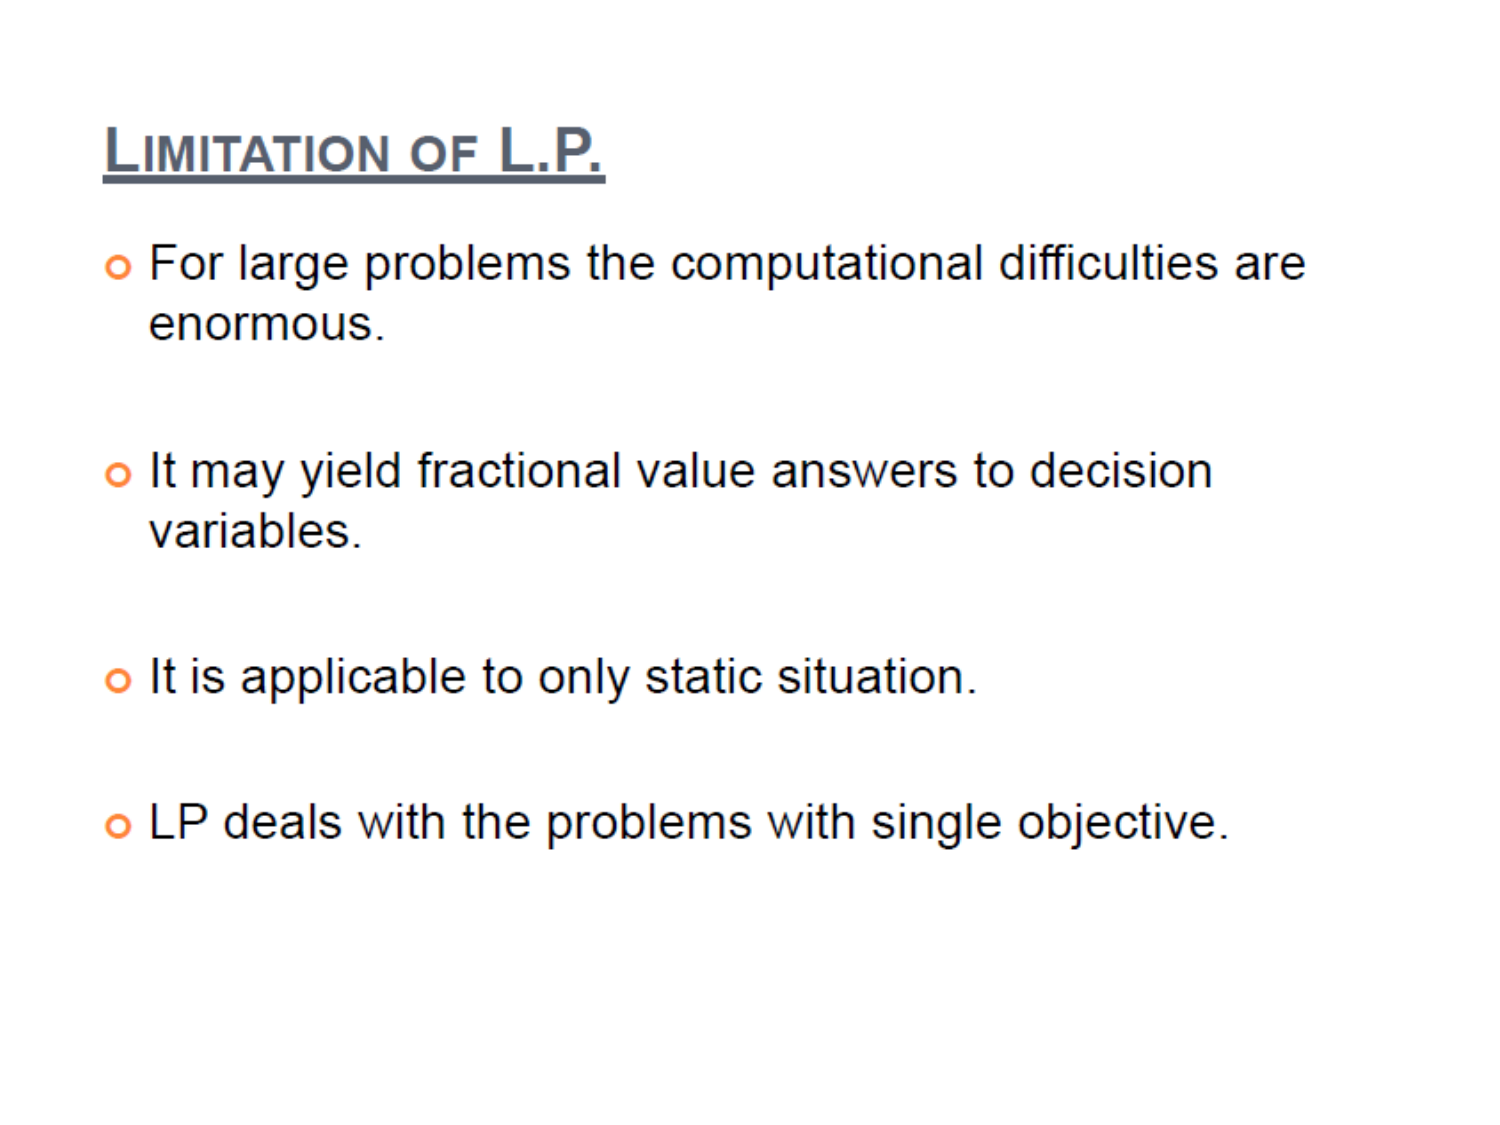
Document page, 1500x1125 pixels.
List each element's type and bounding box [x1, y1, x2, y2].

picture [87, 99, 1407, 886]
